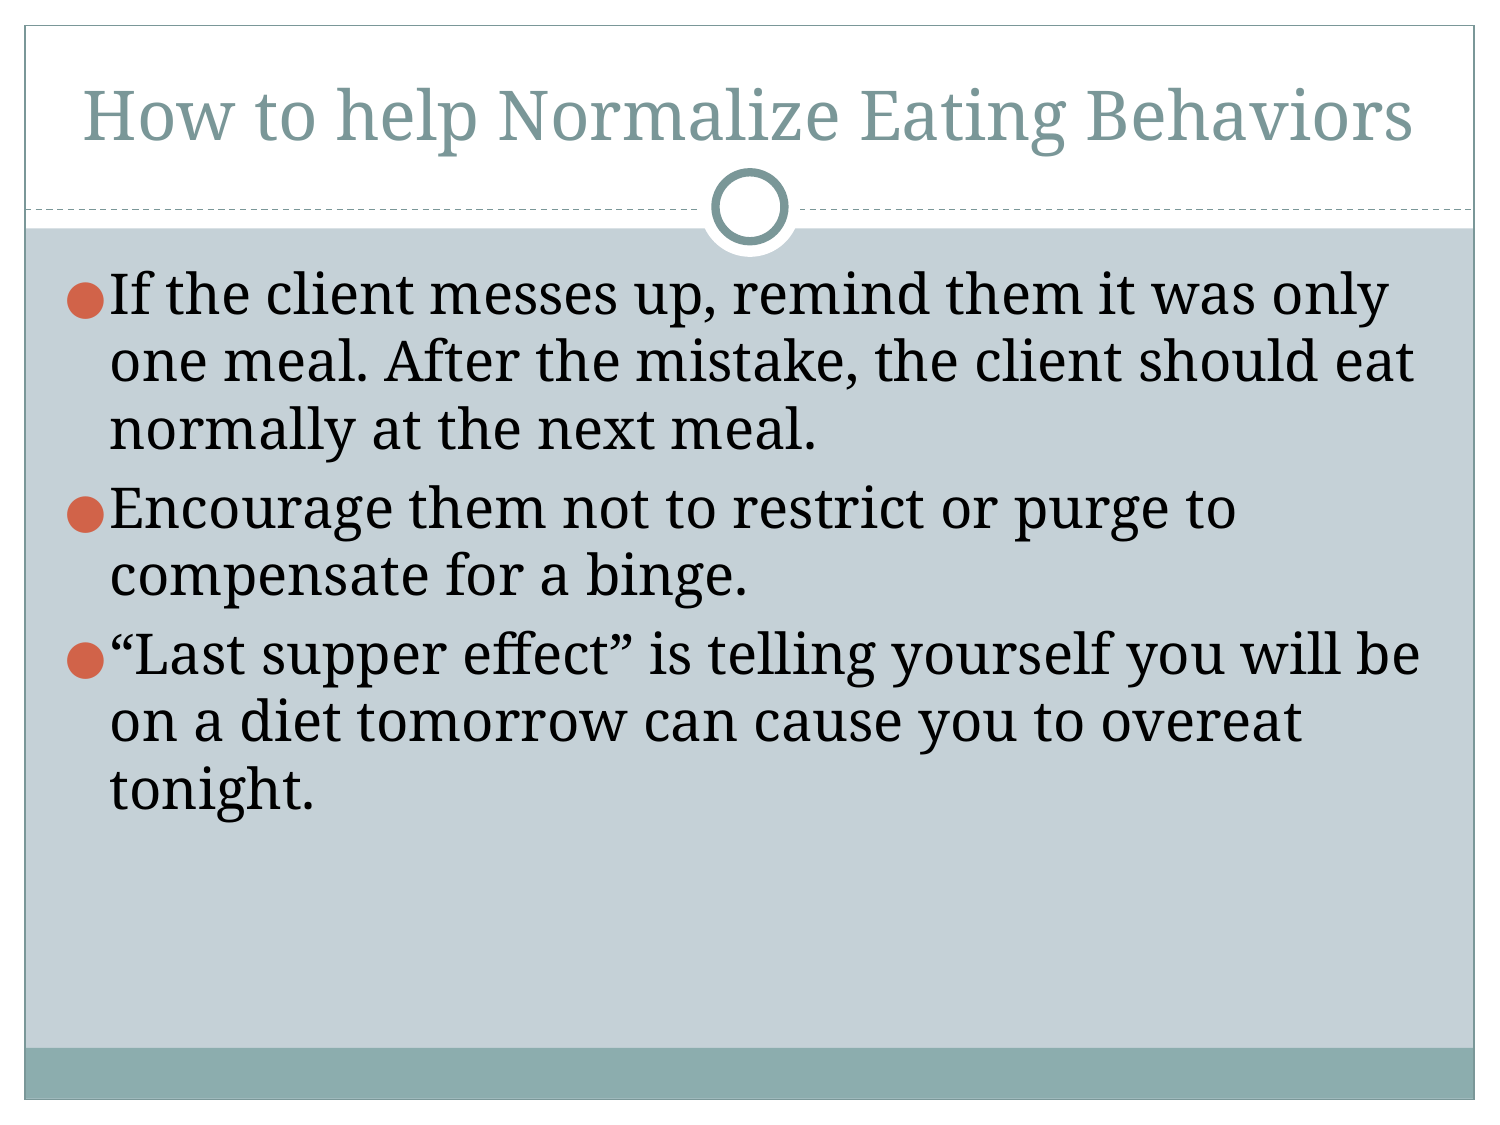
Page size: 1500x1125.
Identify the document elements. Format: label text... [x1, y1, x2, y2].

title How to help Normalize Eating Behaviors [49, 37, 1450, 162]
list If the client messes up, remind them it was only one meal. After the mistake, the client should eat normally at the next meal. Encourage them not to restrict or purge to compensate for a binge. “Last supper effect” is telling yourself you will be on a diet tomorrow can cause you to overeat tonight. [49, 250, 1445, 1001]
